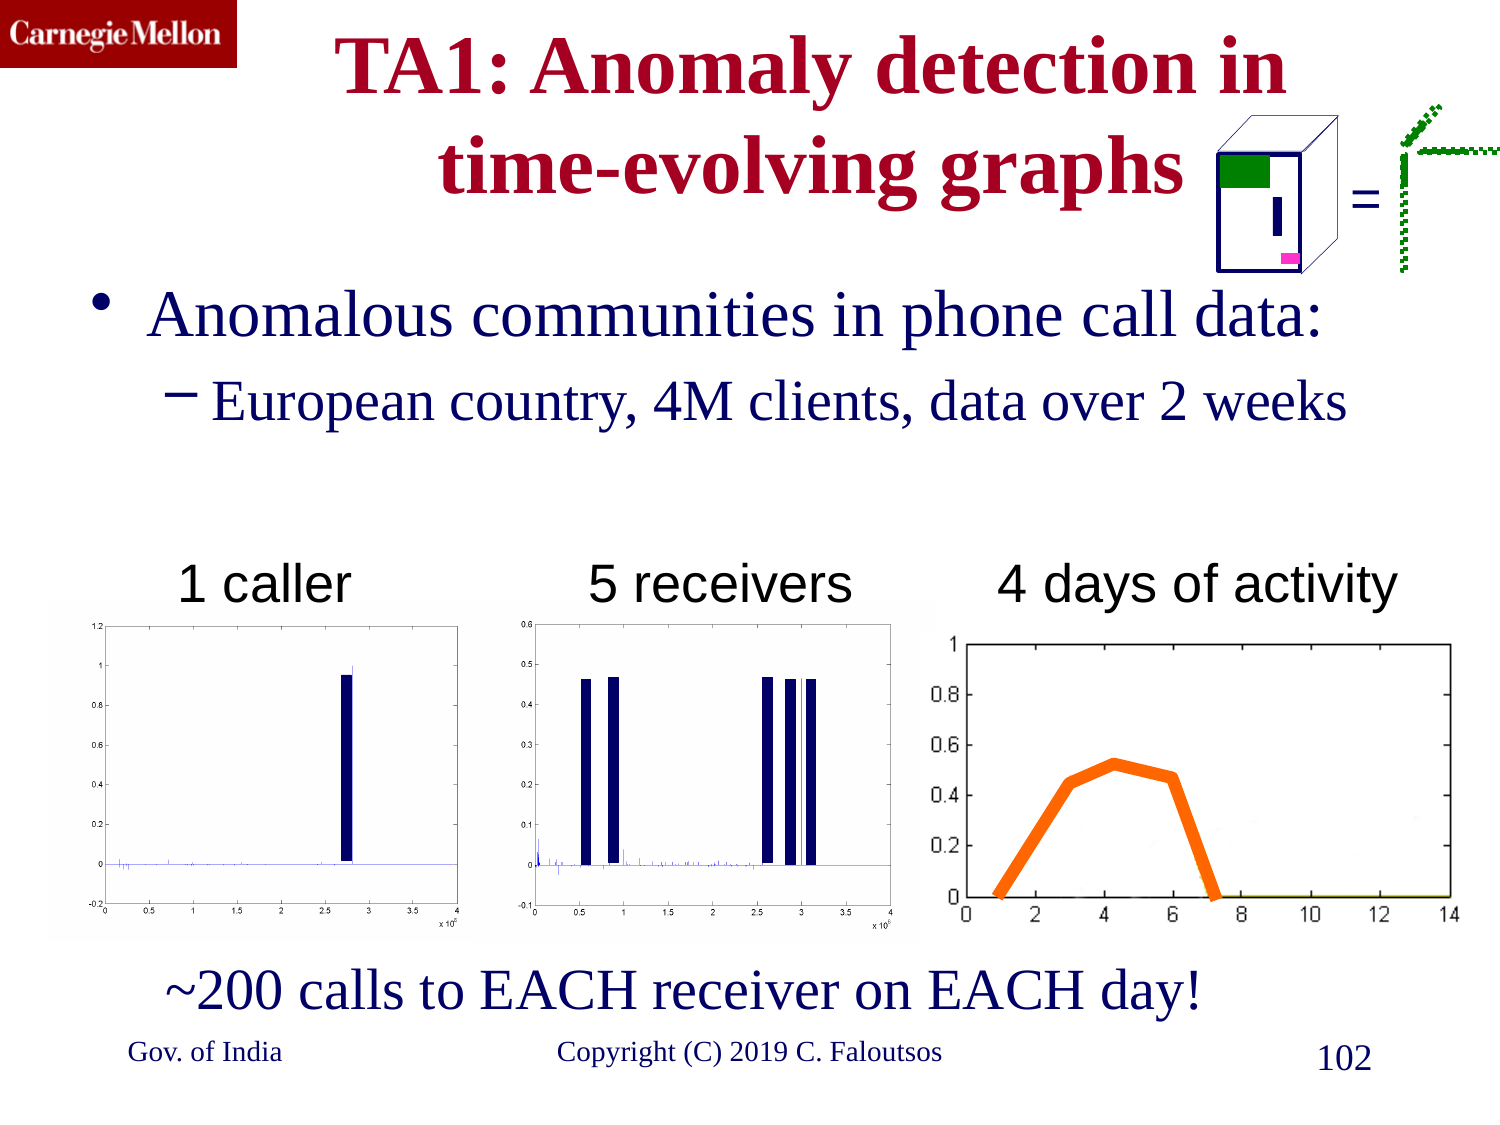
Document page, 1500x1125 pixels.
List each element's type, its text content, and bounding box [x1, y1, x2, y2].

list Anomalous communities in phone call data: European country, 4M clients, data over 2 weeks ~200 calls to EACH receiver on EACH day! [74, 948, 1426, 1086]
slide_number Gov. of India [112, 1024, 426, 1101]
list Anomalous communities in phone call data: European country, 4M clients, data over 2 weeks ~200 calls to EACH receiver on EACH day! [74, 262, 1426, 632]
text_box 5 receivers [573, 540, 869, 596]
picture [0, 0, 237, 68]
footer Copyright (C) 2019 C. Faloutsos [512, 1024, 988, 1101]
text_box 4 days of activity [983, 540, 1415, 621]
picture [45, 598, 1472, 943]
title TA1: Anomaly detection in time-evolving graphs [250, 53, 1373, 167]
slide_number 102 [1074, 1024, 1388, 1101]
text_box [1217, 100, 1500, 275]
text_box 1 caller [162, 540, 368, 598]
